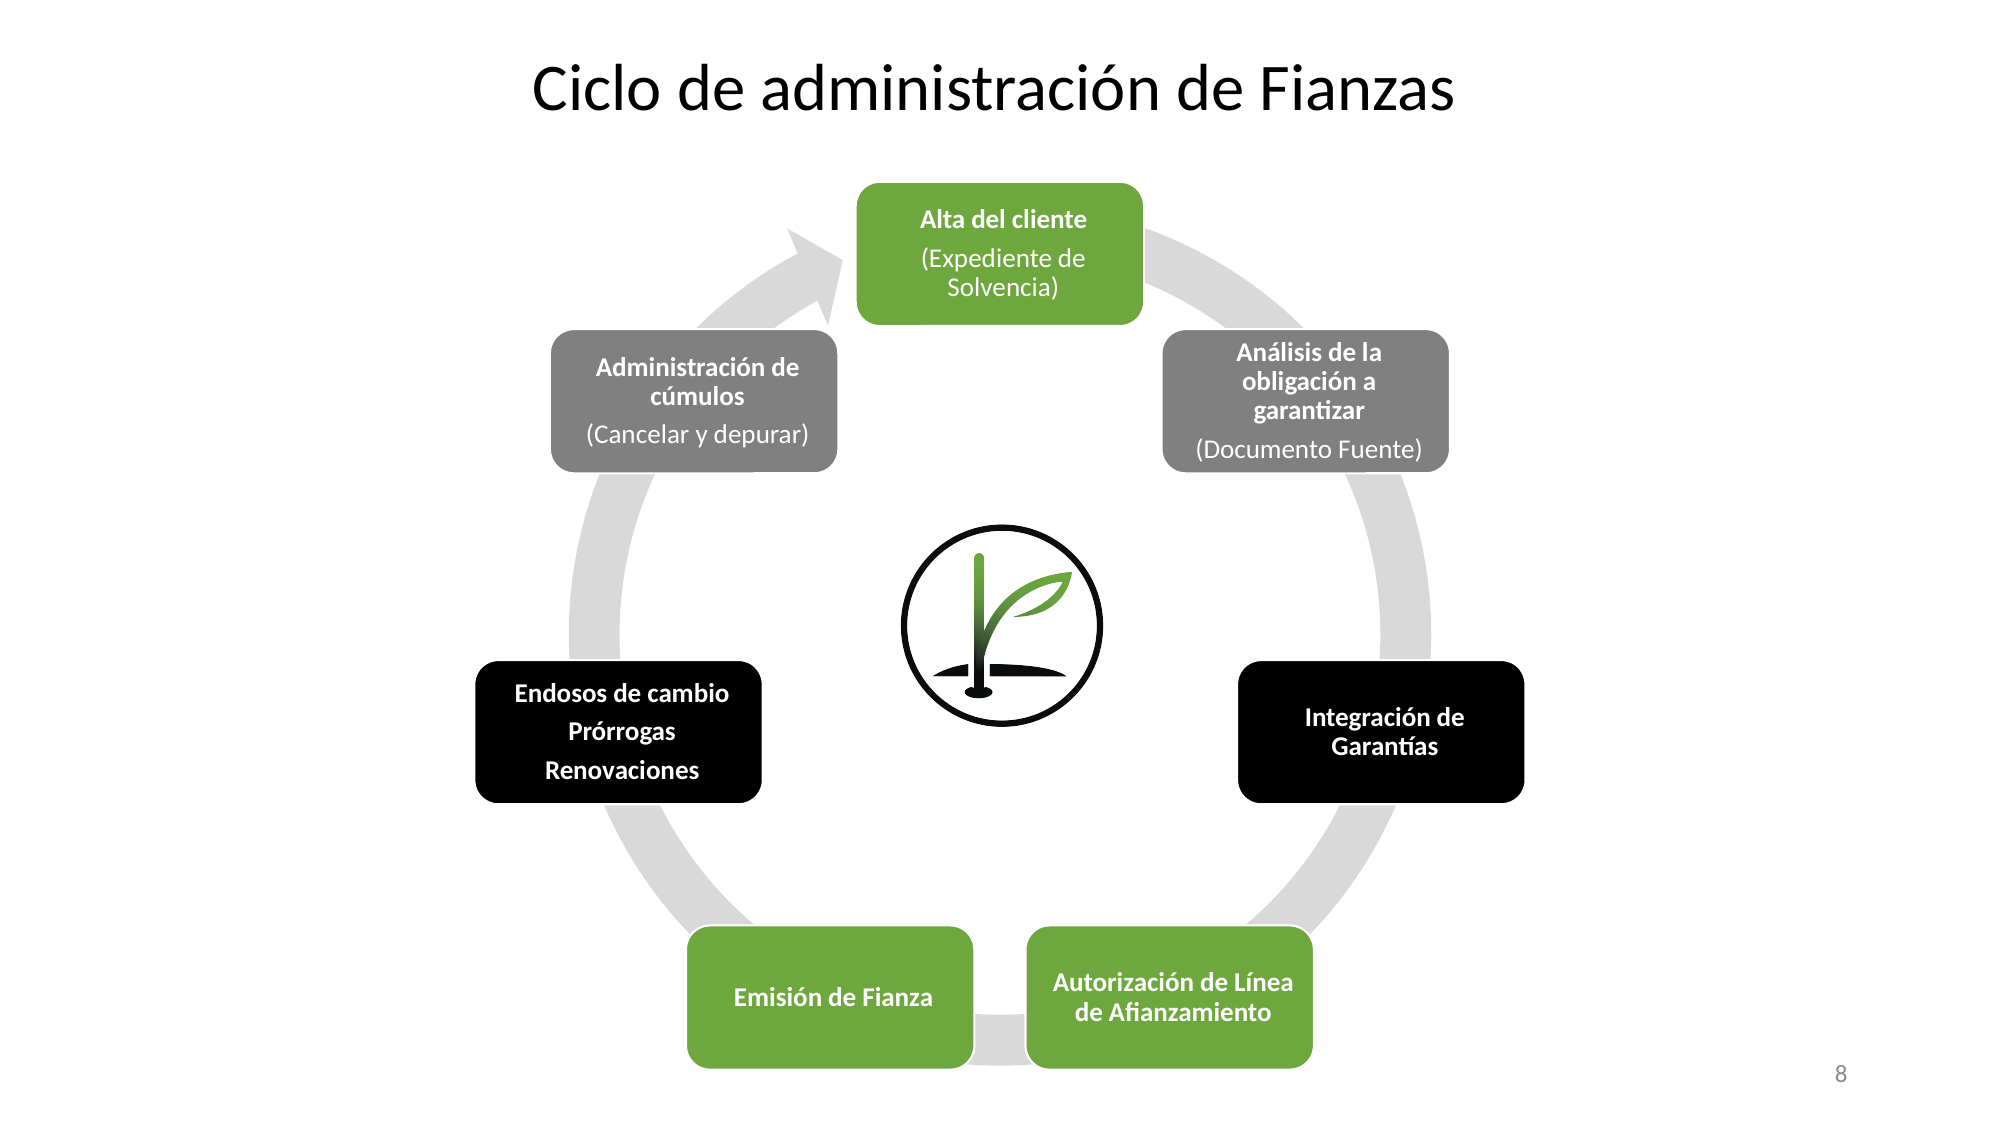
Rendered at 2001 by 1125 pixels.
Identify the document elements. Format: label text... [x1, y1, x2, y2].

picture [848, 518, 1152, 733]
title Ciclo de administración de Fianzas [517, 0, 1483, 181]
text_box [333, 181, 1667, 1071]
slide_number 8 [1412, 1042, 1863, 1103]
